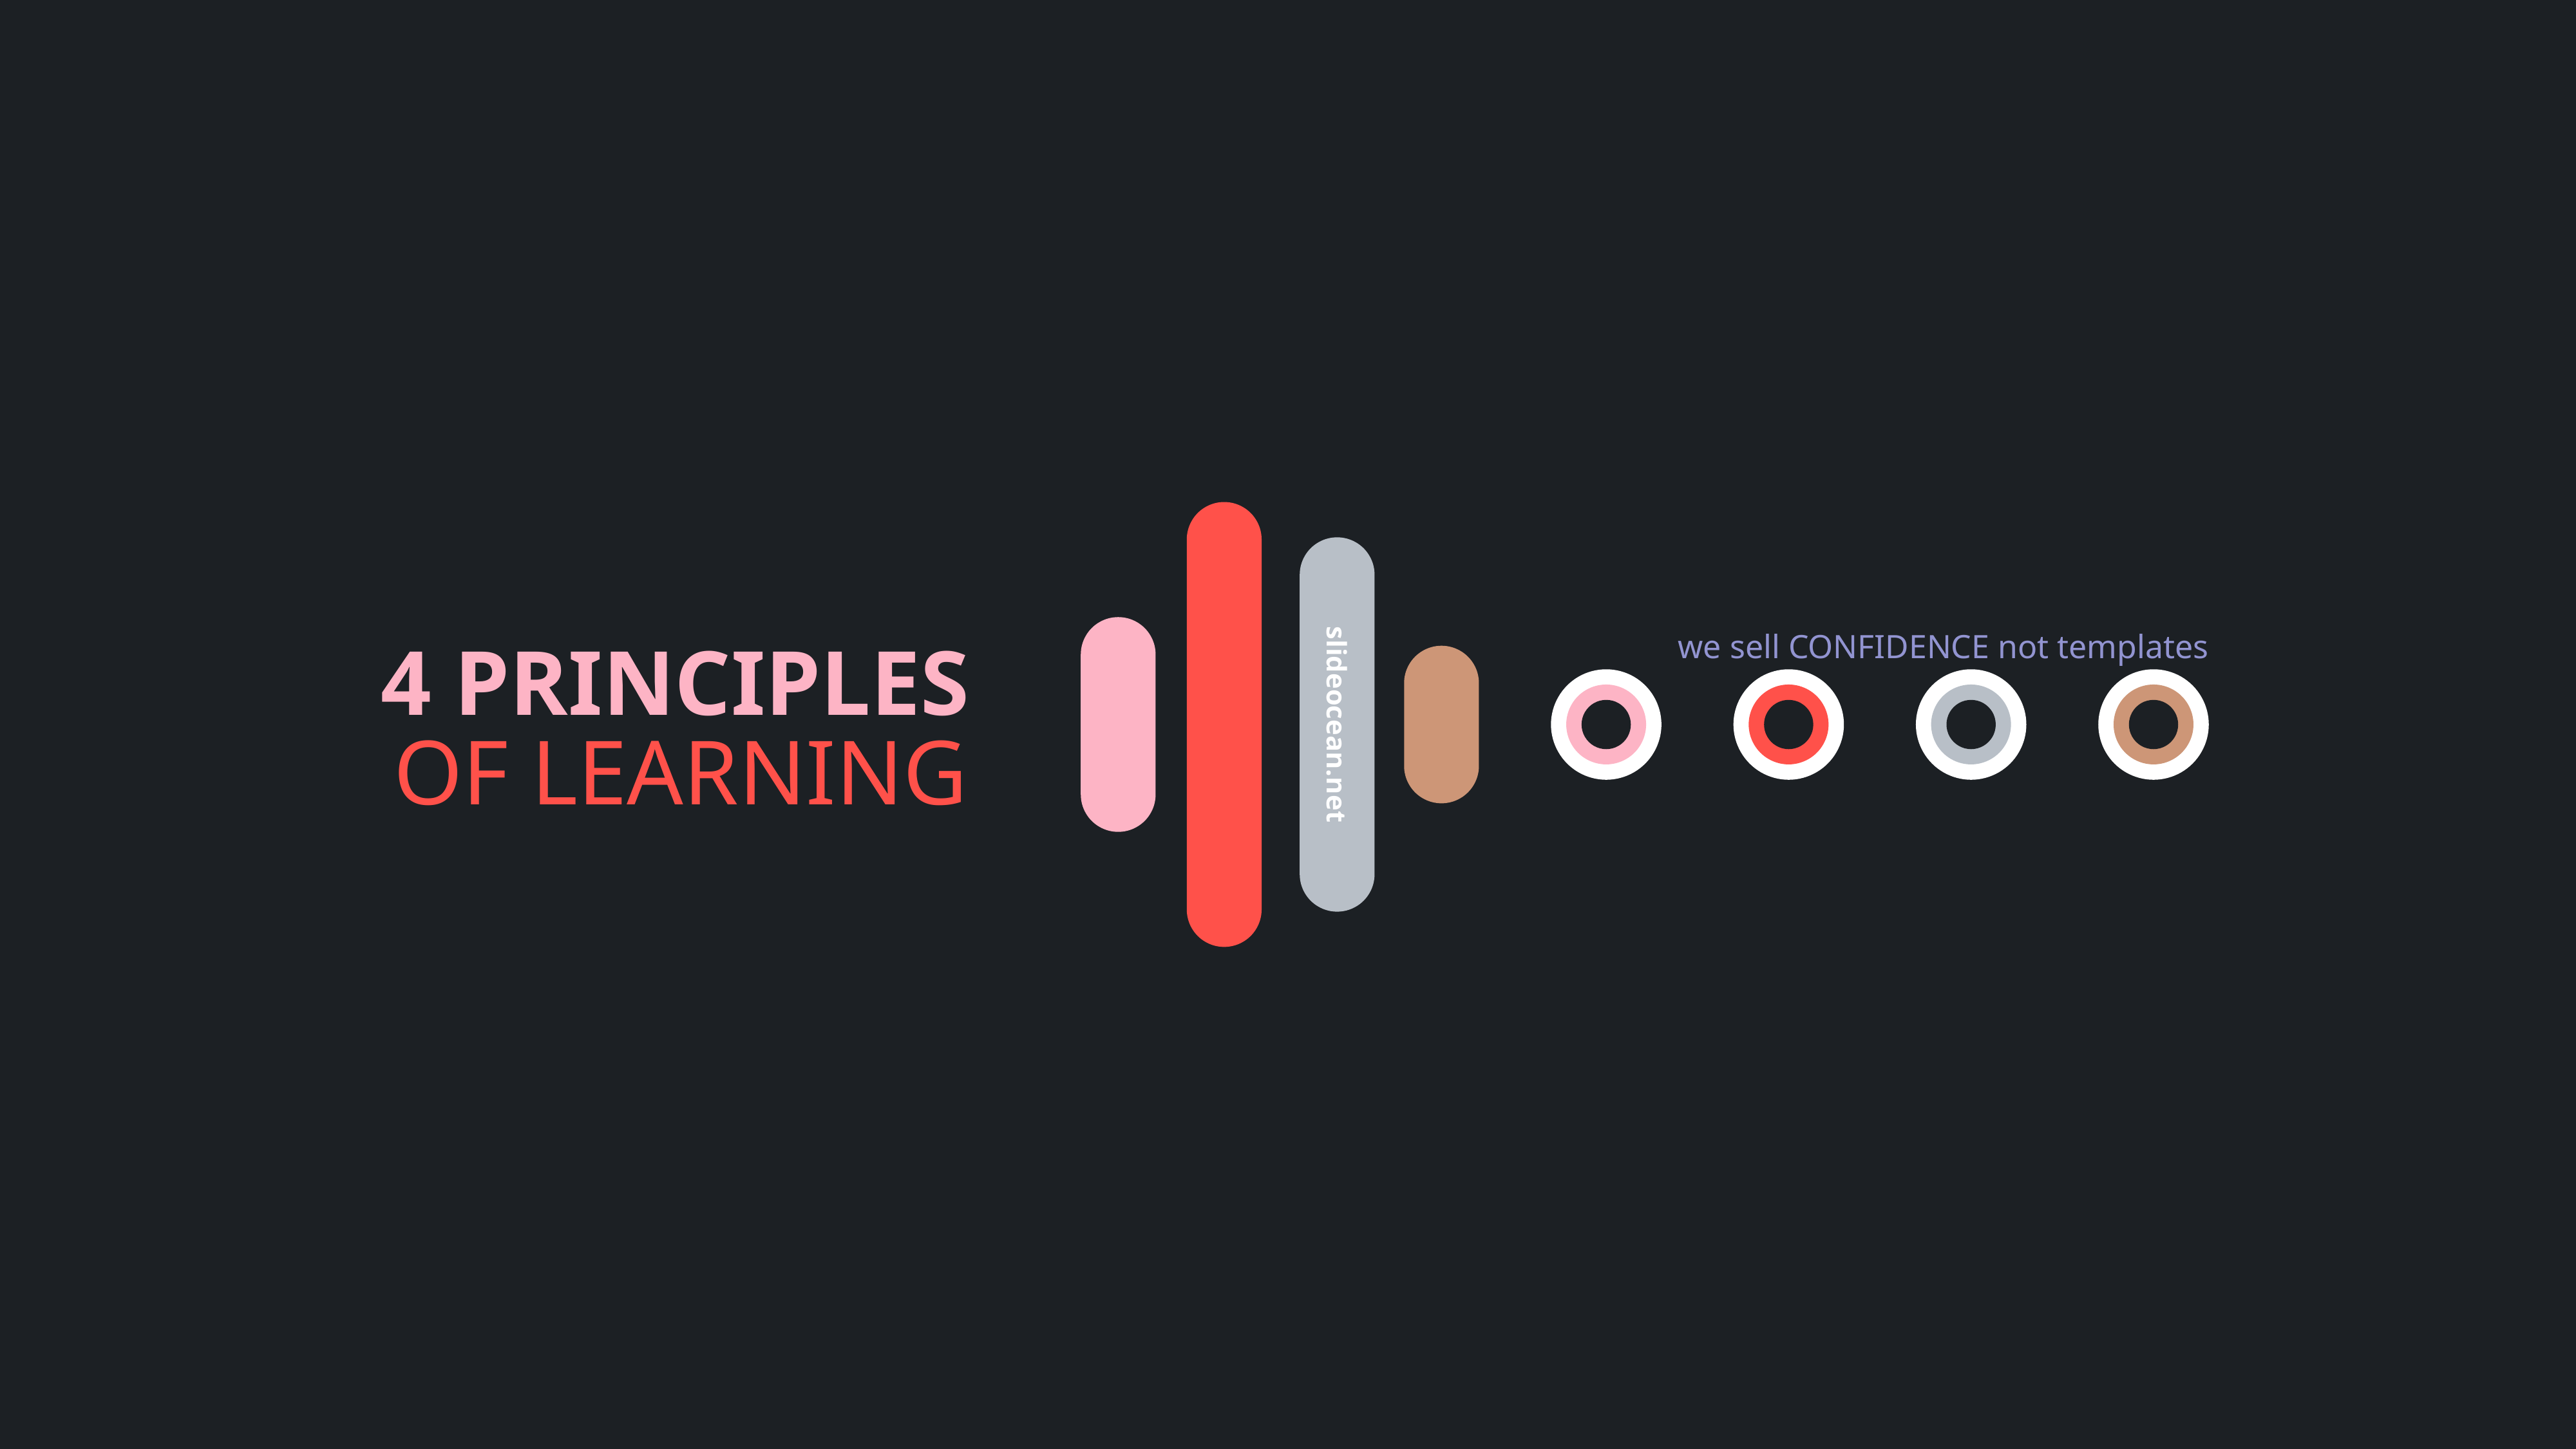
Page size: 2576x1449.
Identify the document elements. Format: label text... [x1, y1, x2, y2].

text_box [1549, 668, 1663, 781]
text_box [2128, 699, 2179, 750]
text_box OF LEARNING [384, 738, 978, 827]
text_box we sell CONFIDENCE not templates [1668, 621, 2219, 670]
text_box [1945, 699, 1997, 750]
text_box [1930, 683, 2012, 766]
text_box [1403, 645, 1481, 804]
text_box [1747, 683, 1830, 766]
text_box [1079, 616, 1157, 833]
text_box [1565, 683, 1647, 766]
text_box [1763, 699, 1815, 750]
text_box 4 PRINCIPLES [371, 621, 980, 738]
text_box [1186, 500, 1263, 948]
text_box [1298, 536, 1376, 913]
text_box slideocean.net [1316, 616, 1359, 833]
text_box [2097, 670, 2210, 781]
text_box [1732, 670, 1845, 781]
text_box [1580, 699, 1632, 750]
text_box [1915, 670, 2028, 781]
text_box [2112, 683, 2195, 766]
